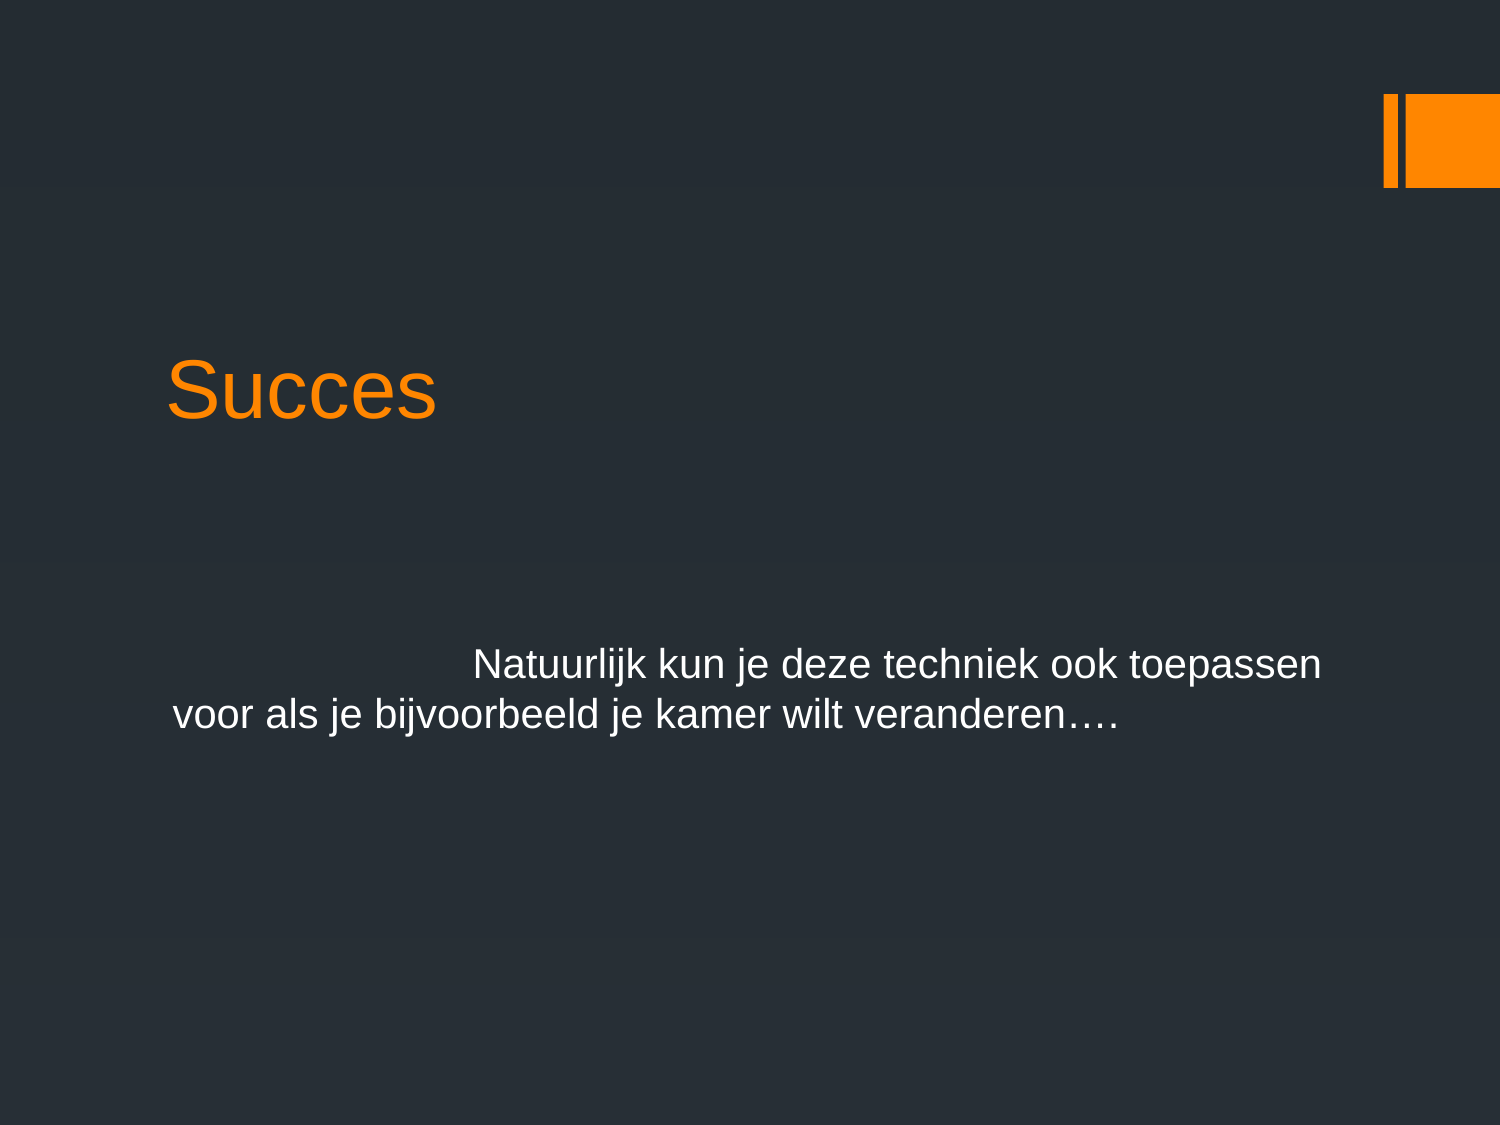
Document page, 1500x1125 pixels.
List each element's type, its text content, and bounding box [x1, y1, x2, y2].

list Natuurlijk kun je deze techniek ook toepassen voor als je bijvoorbeeld je kamer wilt veranderen…. [150, 454, 1350, 1035]
title Succes [150, 253, 1350, 443]
